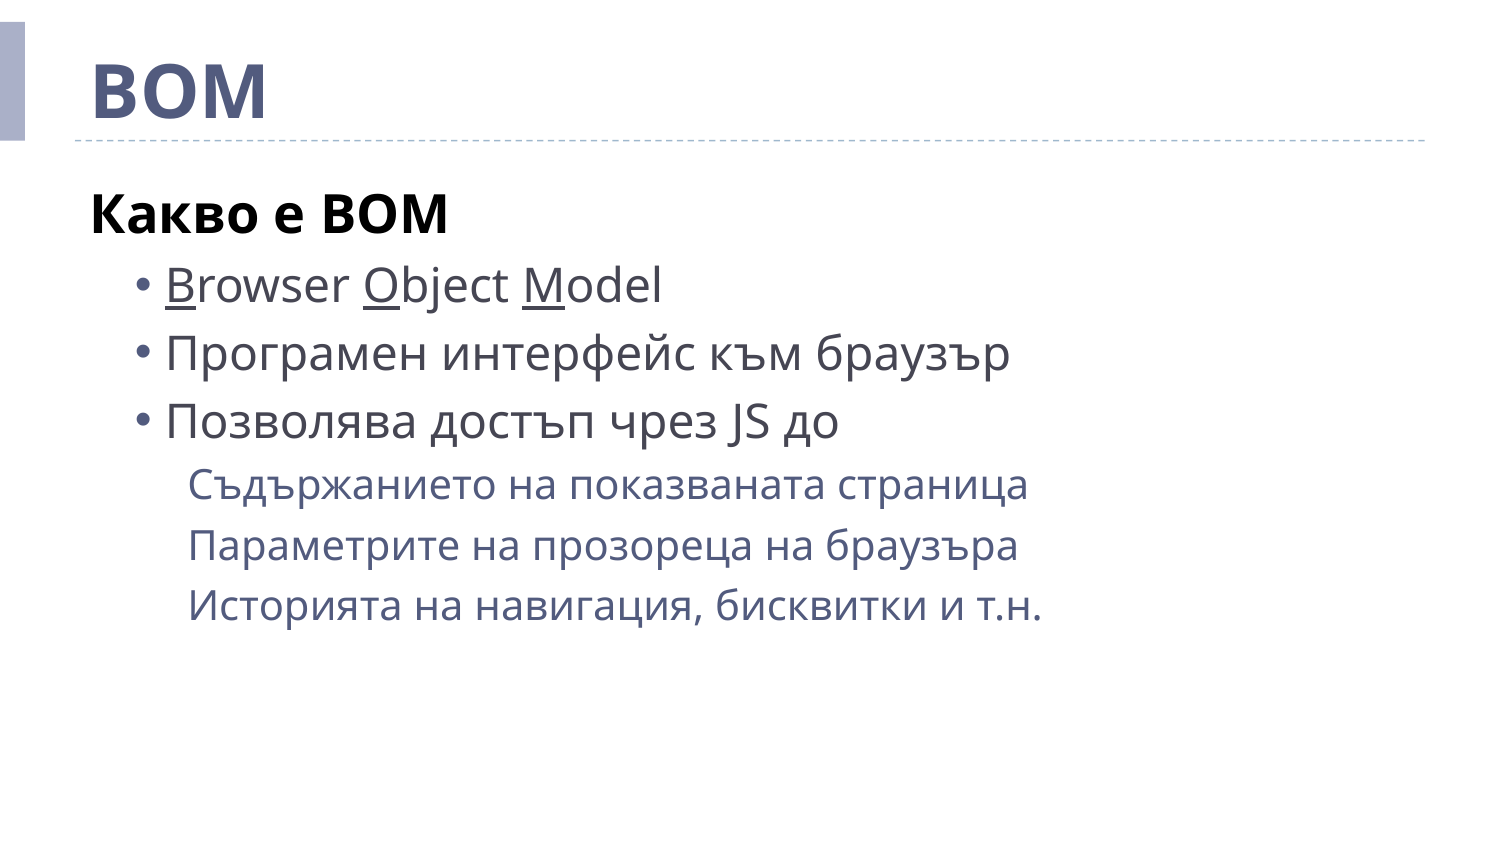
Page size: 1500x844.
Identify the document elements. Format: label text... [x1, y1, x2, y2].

title BOM [75, 18, 1475, 141]
list Какво е BOM Browser Object Model Програмен интерфейс към браузър Позволява достъп чрез JS до Съдържанието на показваната страница Параметрите на прозореца на браузъра Историята на навигация, бисквитки и т.н. [75, 171, 1475, 835]
